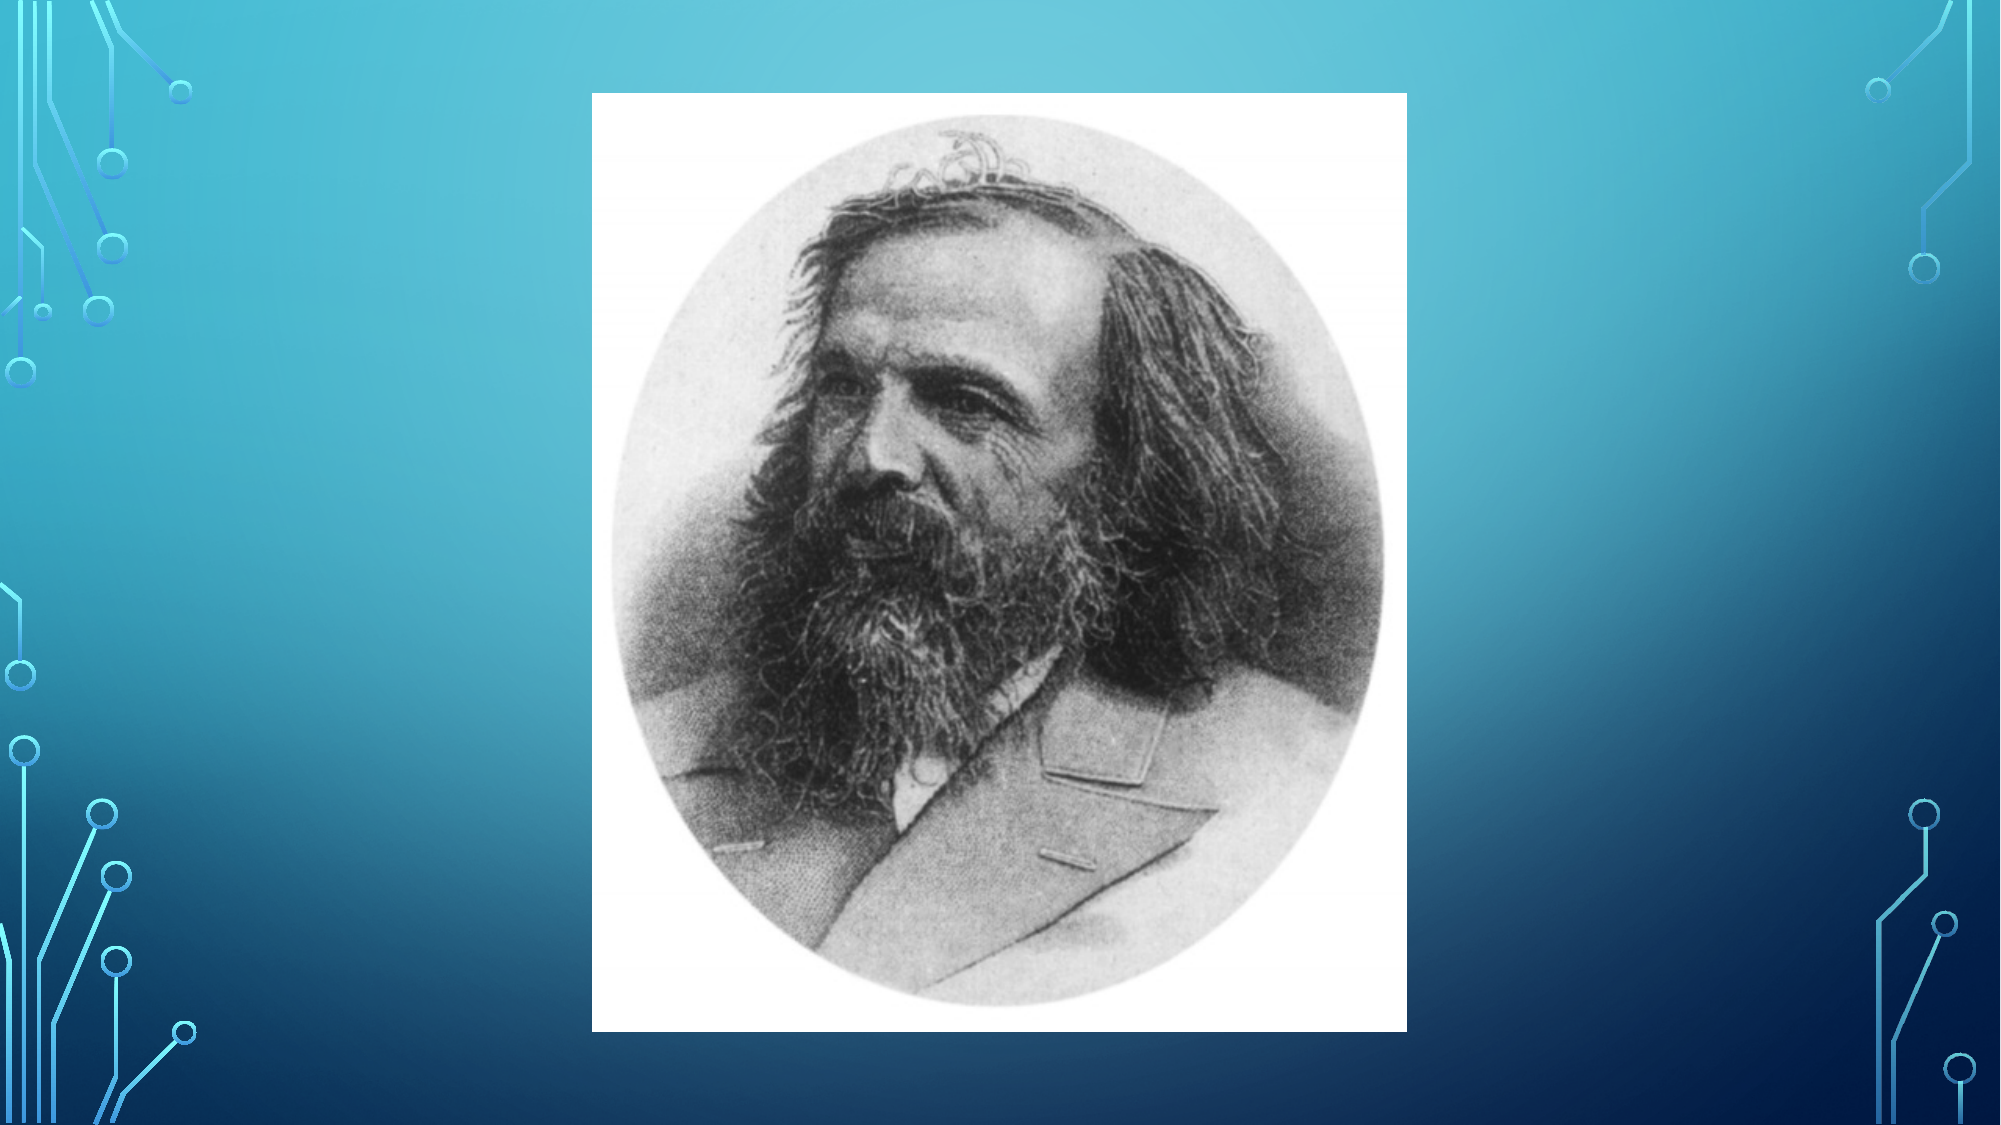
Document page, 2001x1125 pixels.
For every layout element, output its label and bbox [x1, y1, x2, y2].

picture [592, 93, 1408, 1032]
